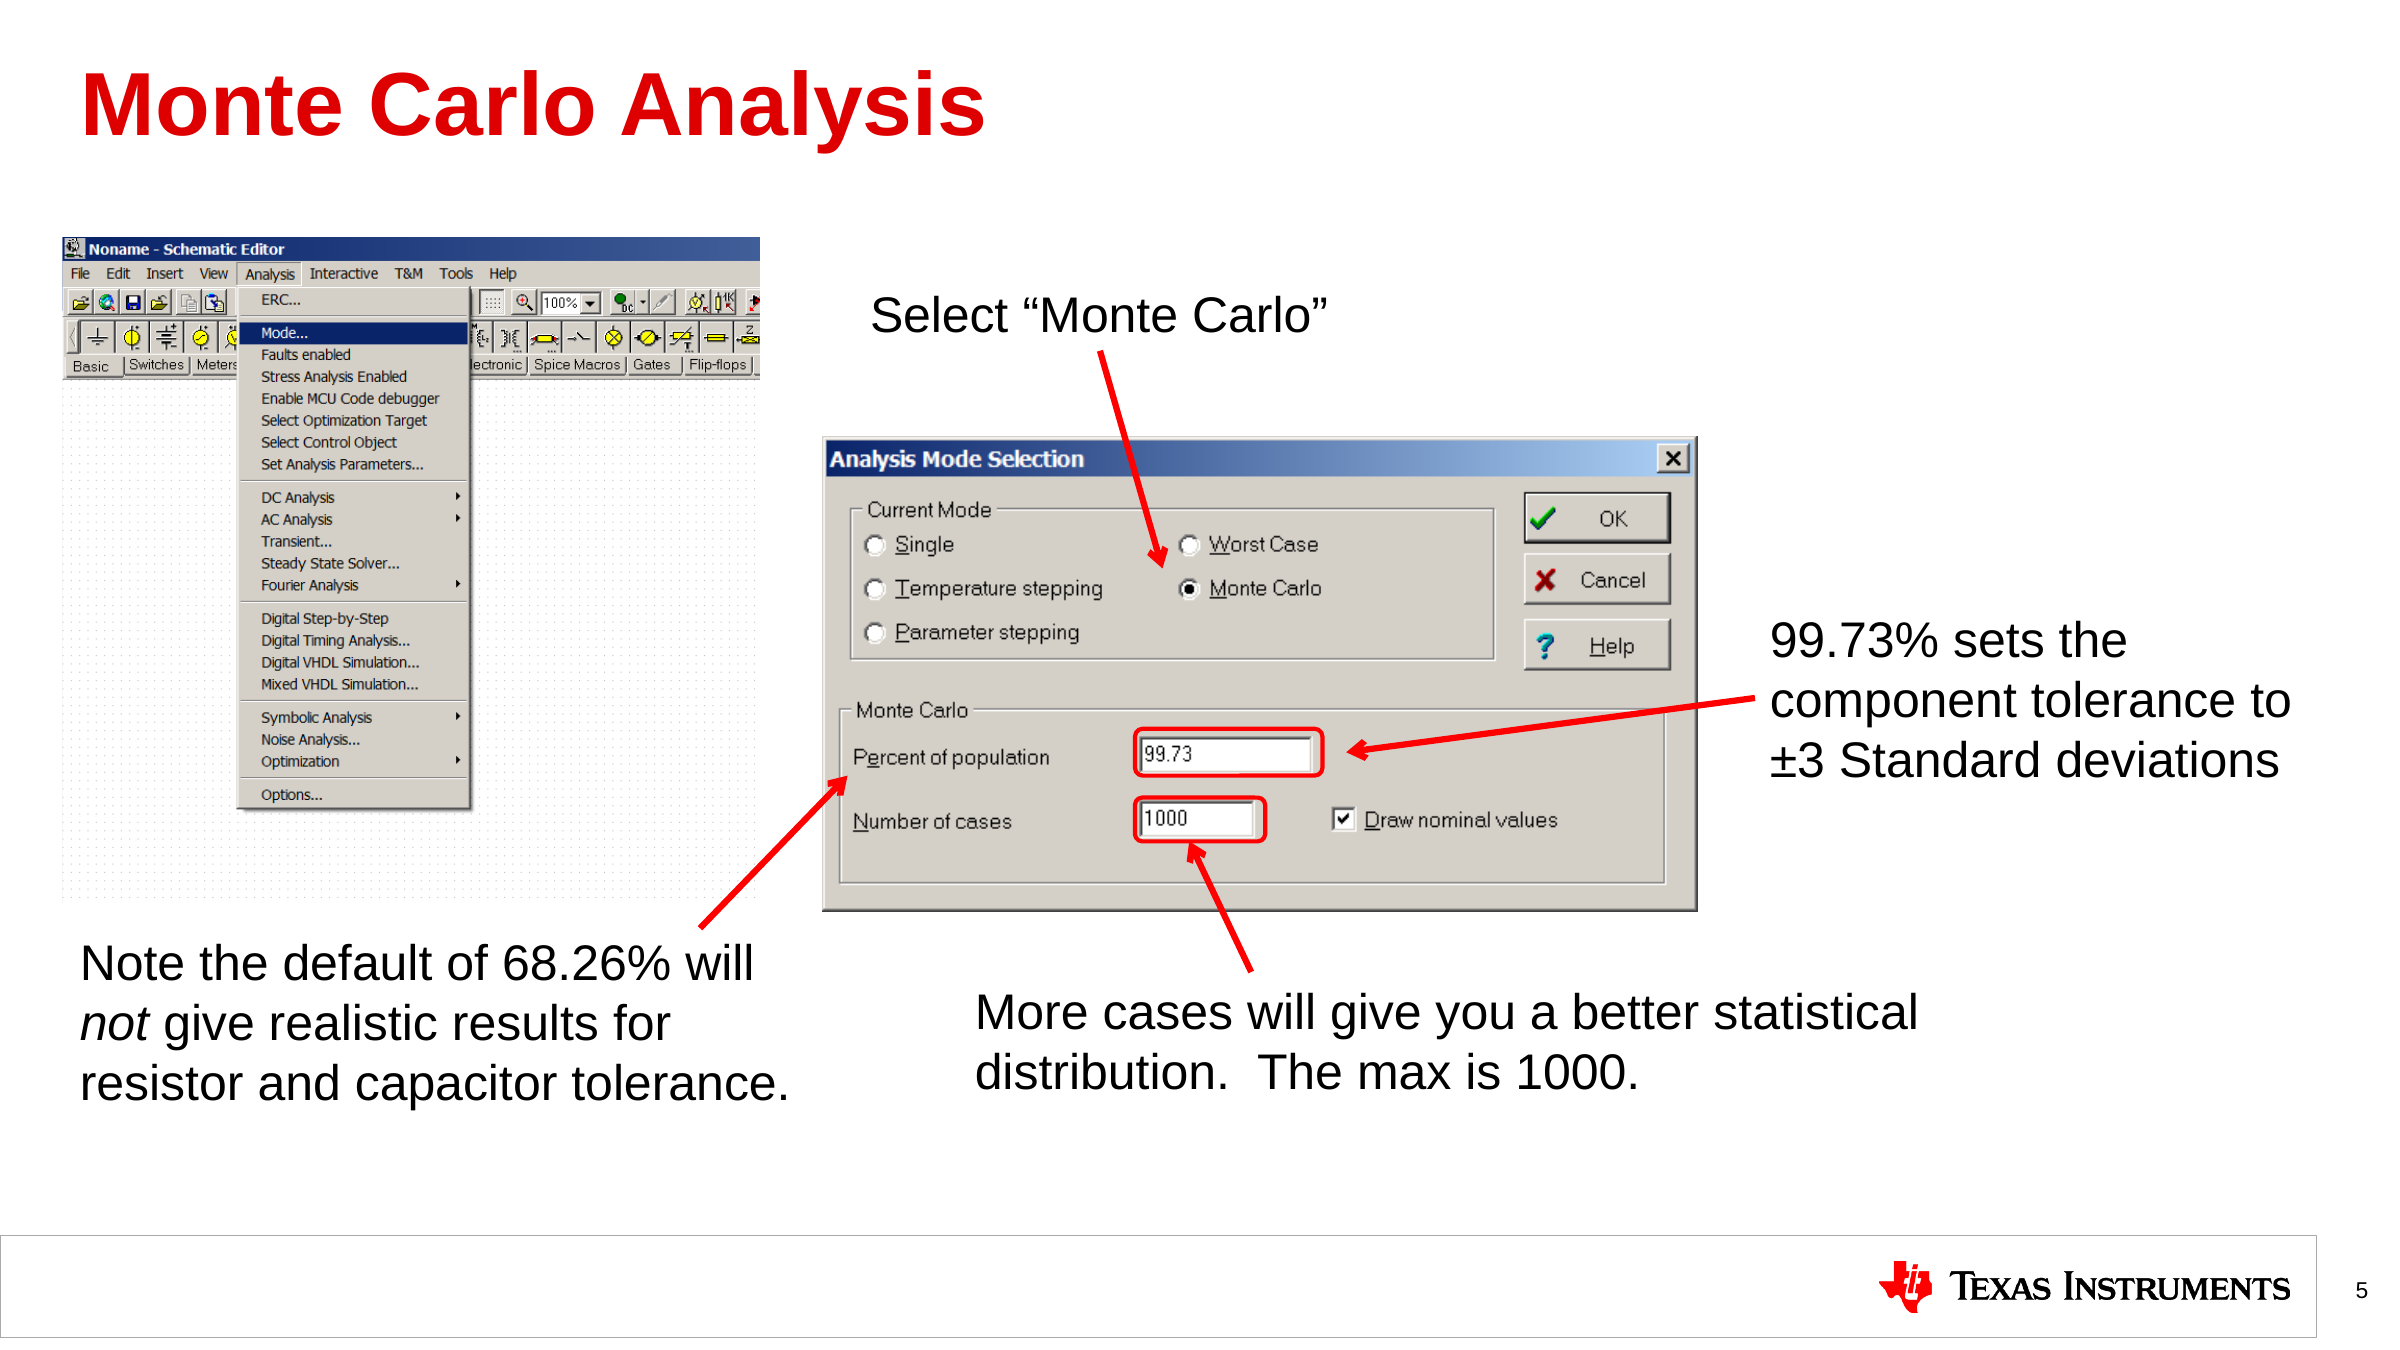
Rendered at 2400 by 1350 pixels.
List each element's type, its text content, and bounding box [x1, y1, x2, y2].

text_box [699, 775, 848, 929]
picture [1879, 1307, 2290, 1313]
picture [822, 436, 1698, 912]
text_box More cases will give you a better statistical distribution. The max is 1000. [960, 971, 1960, 1107]
text_box Note the default of 68.26% will not give realistic results for resistor and capacitor tolerance. [65, 923, 850, 1118]
title Monte Carlo Analysis [60, 27, 2282, 189]
picture [1879, 1261, 2290, 1265]
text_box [1345, 698, 1756, 753]
text_box Select “Monte Carlo” [855, 274, 1356, 350]
picture [62, 237, 761, 906]
text_box 99.73% sets the component tolerance to ±3 Standard deviations [1754, 600, 2325, 796]
slide_number 5 [1828, 1265, 2389, 1307]
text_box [1099, 350, 1163, 569]
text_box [1188, 841, 1252, 973]
